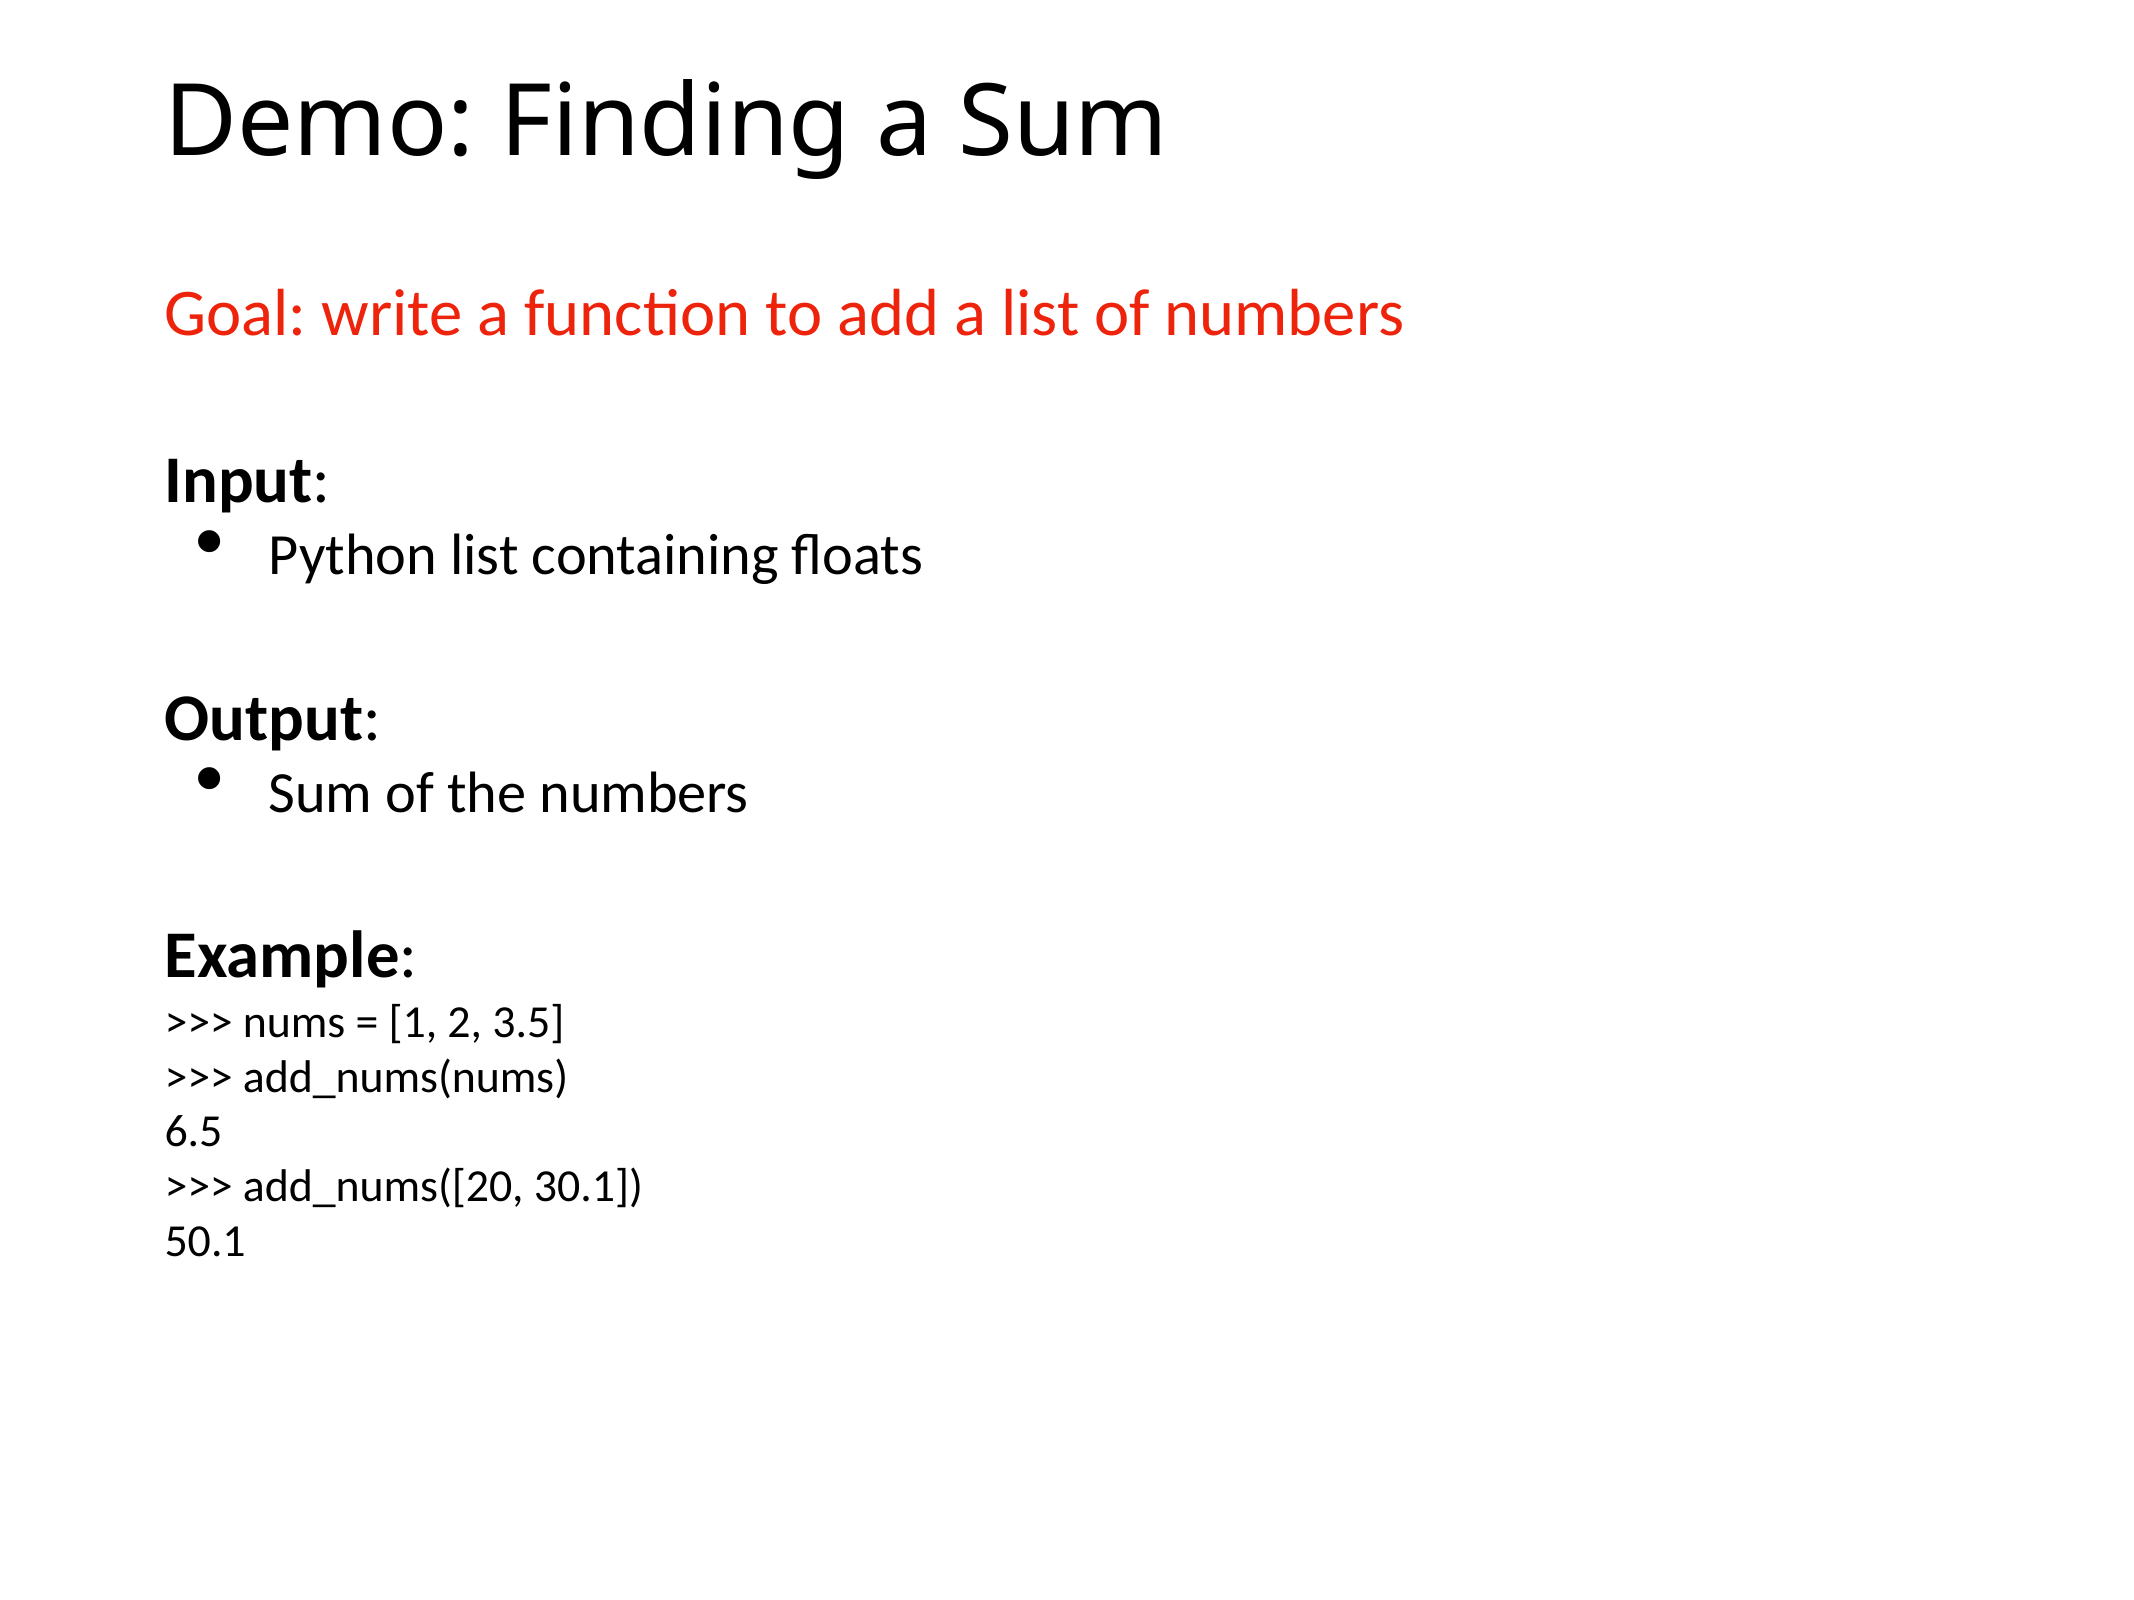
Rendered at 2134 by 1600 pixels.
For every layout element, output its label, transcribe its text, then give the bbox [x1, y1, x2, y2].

list Goal: write a function to add a list of numbers Input: Python list containing floats Output: Sum of the numbers Example: >>> nums = [1, 2, 3.5] >>> add_nums(nums) 6.5 >>> add_nums([20, 30.1]) 50.1 [155, 259, 1978, 1457]
title Demo: Finding a Sum [155, 41, 1978, 191]
